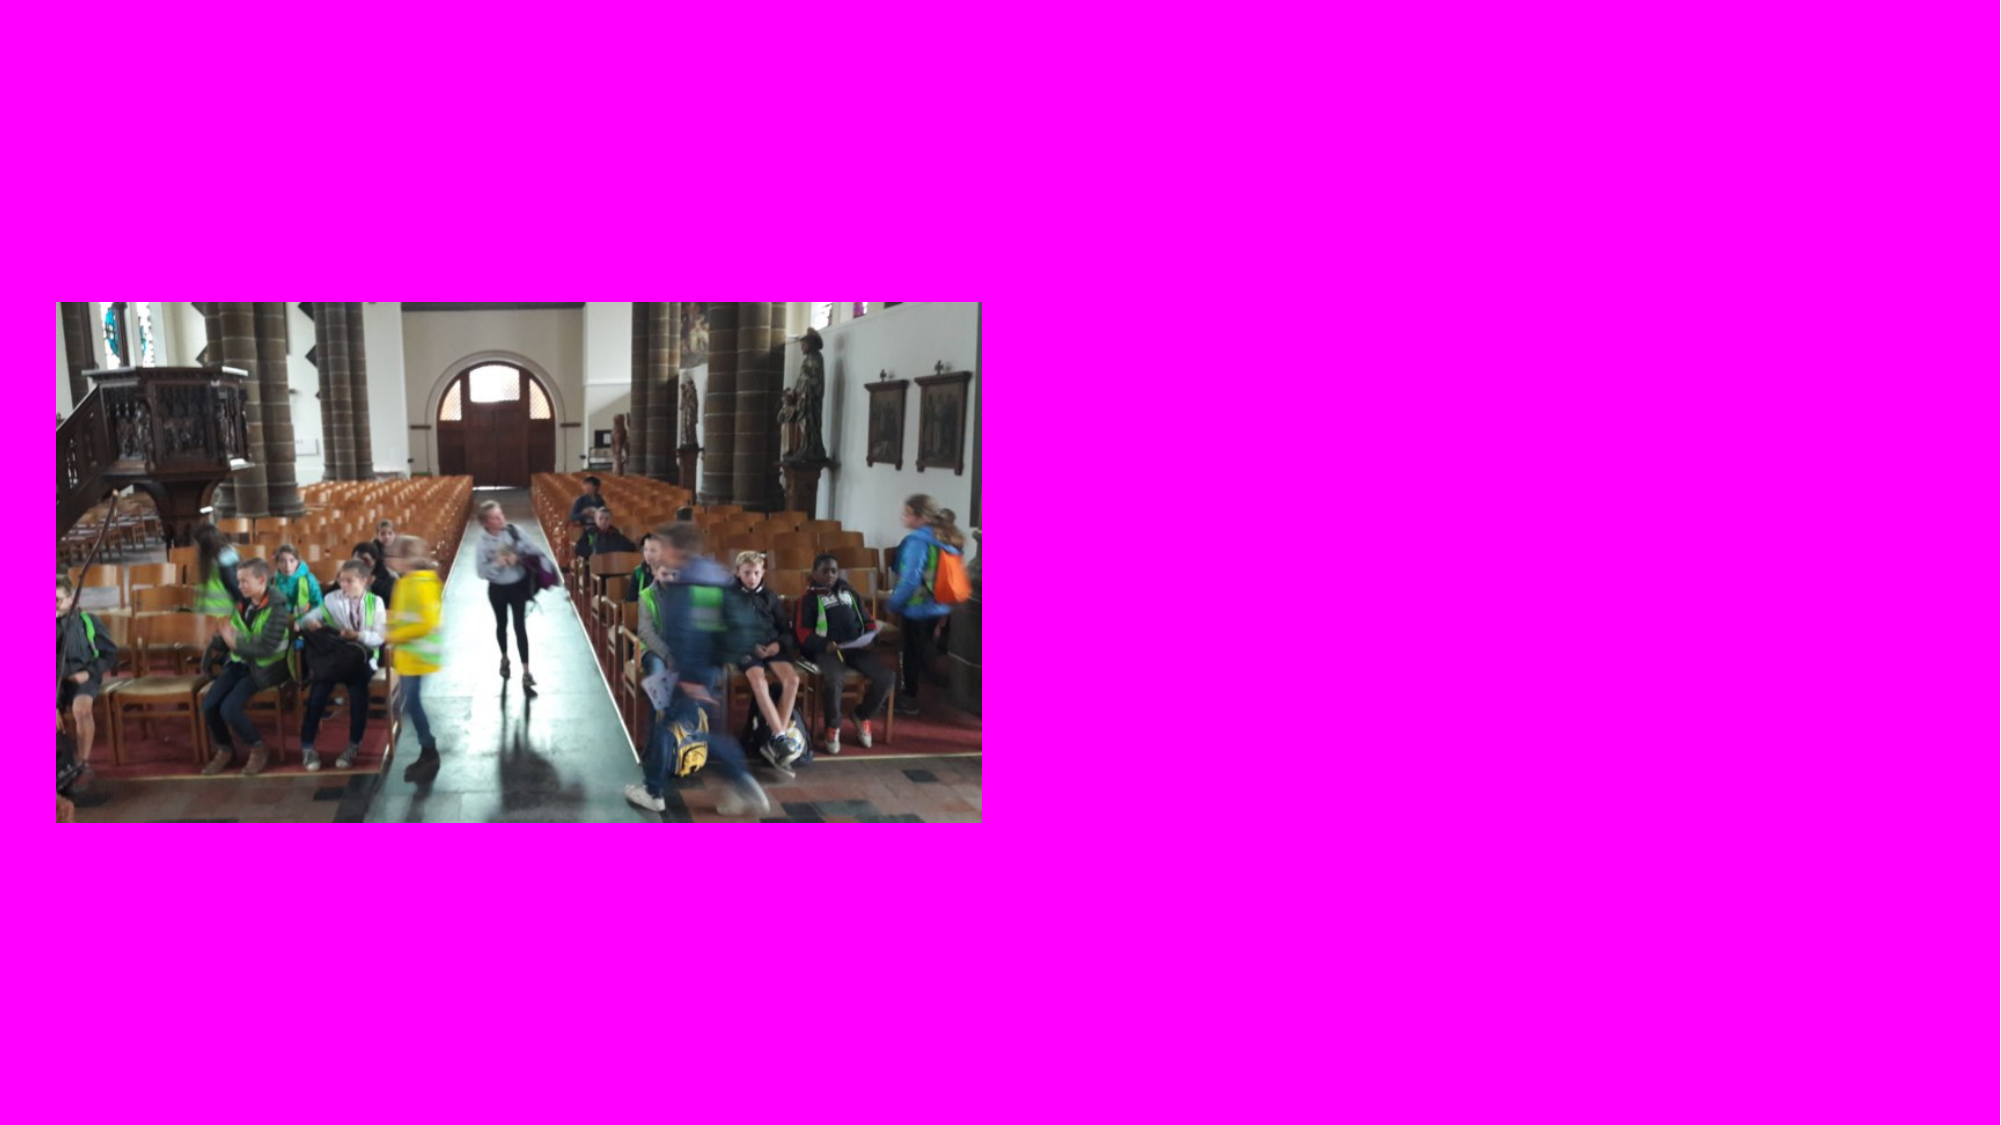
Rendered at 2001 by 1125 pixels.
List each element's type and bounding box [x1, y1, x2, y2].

picture [56, 302, 982, 823]
